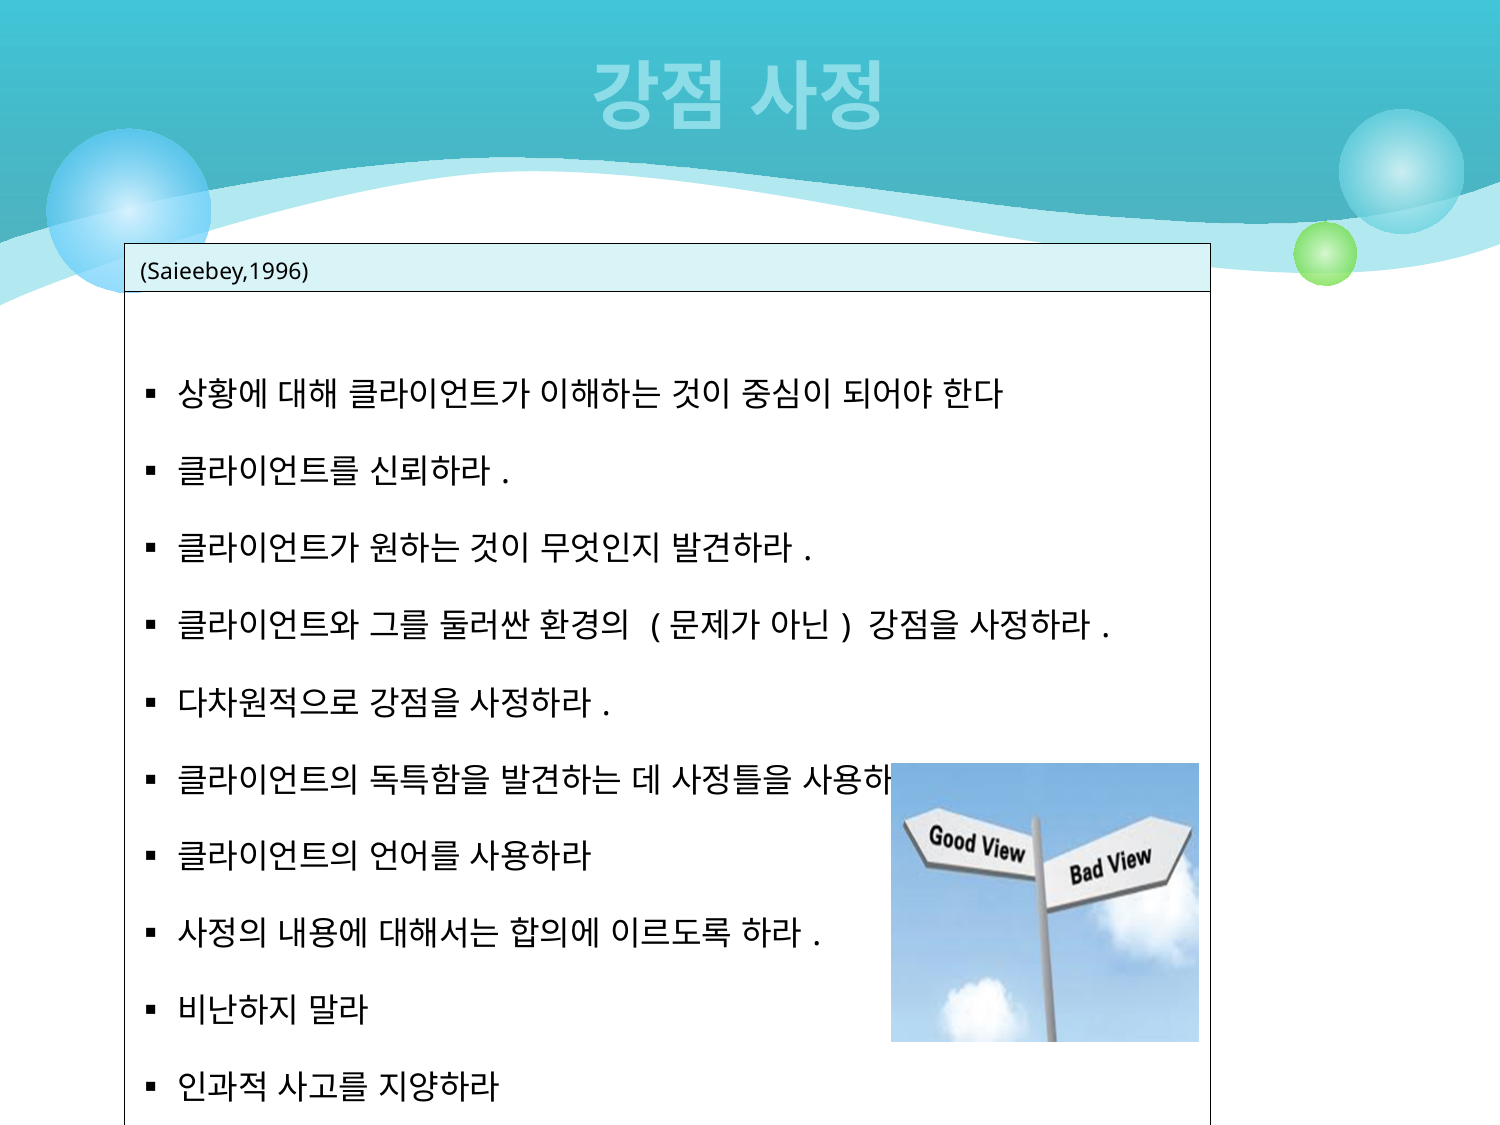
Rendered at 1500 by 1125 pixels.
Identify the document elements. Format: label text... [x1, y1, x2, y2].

text_box [318, 435, 1500, 511]
picture [891, 762, 1200, 1042]
table_cell ▪상황에 대해 클라이언트가 이해하는 것이 중심이 되어야 한다 ▪클라이언트를 신뢰하라. ▪클라이언트가 원하는 것이 무엇인지 발견하라. ▪클라이언트와 그를 둘러싼 환경의 (문제가 아닌) 강점을 사정하라. ▪다차원적으로 강점을 사정하라. ▪클라이언트의 독특함을 발견하는 데 사정틀을 사용하라 ▪클라이언트의 언어를 사용하라 ▪사정의 내용에 대해서는 합의에 이르도록 하라. ▪비난하지 말라 ▪인과적 사고를 지양하라 ▪진단하지 말고 사정하라 [125, 292, 1210, 1125]
title 강점 사정 [75, 0, 1425, 188]
table_header (Saieebey,1996) [125, 244, 1210, 291]
